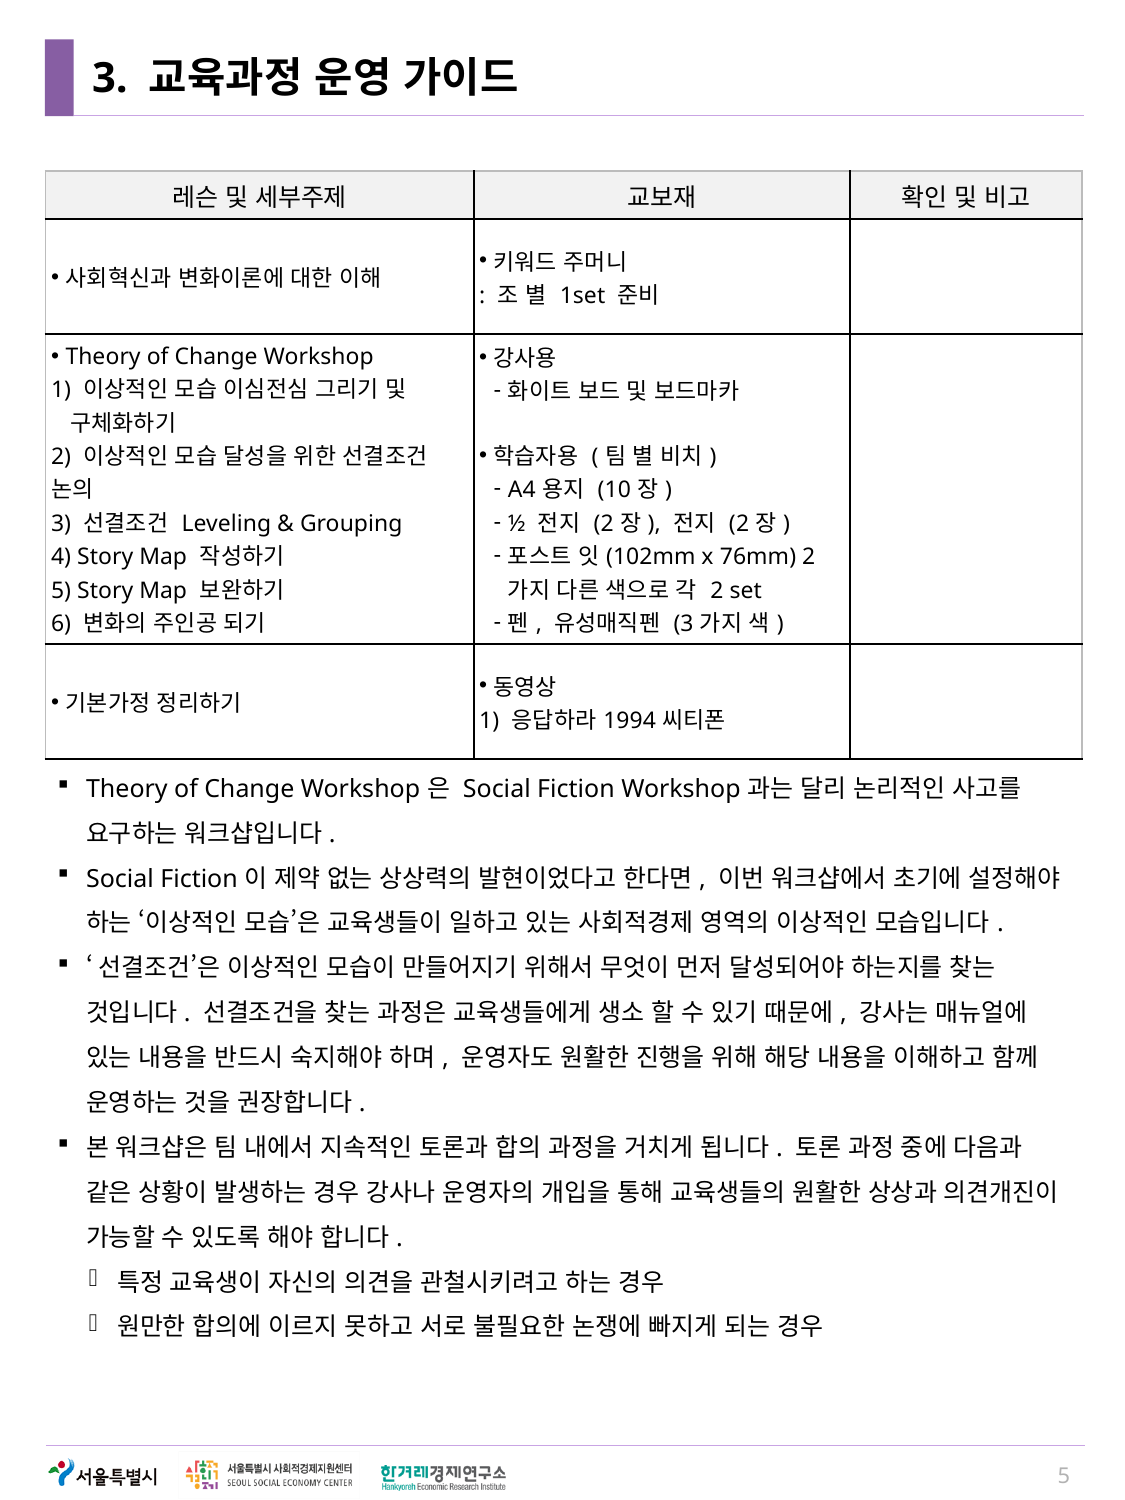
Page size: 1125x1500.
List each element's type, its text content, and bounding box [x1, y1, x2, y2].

table_cell 사회혁신과 변화이론에 대한 이해 [46, 220, 473, 333]
title 3. 교육과정 운영 가이드 [77, 49, 1034, 110]
table_cell 강사용 화이트 보드 및 보드마카 학습자용 (팀 별 비치) A4용지 (10장) ½ 전지 (2장), 전지 (2장) 포스트 잇(102mm x 76mm) 2가지 다른 색으로 각 2 set 펜, 유성매직펜 (3가지 색) [475, 335, 849, 643]
table_cell Theory of Change Workshop 1) 이상적인 모습 이심전심 그리기 및 구체화하기 2) 이상적인 모습 달성을 위한 선결조건 논의 3) 선결조건 Leveling & Grouping 4) Story Map 작성하기 5) Story Map 보완하기 6) 변화의 주인공 되기 [46, 335, 473, 643]
picture [381, 1465, 506, 1491]
table_cell 기본가정 정리하기 [46, 645, 473, 749]
table_cell [851, 335, 1081, 643]
text_box Theory of Change Workshop은 Social Fiction Workshop과는 달리 논리적인 사고를 요구하는 워크샵입니다. Social Fiction이 제약 없는 상상력의 발현이었다고 한다면, 이번 워크샵에서 초기에 설정해야 하는 ‘이상적인 모습’은 교육생들이 일하고 있는 사회적경제 영역의 이상적인 모습입니다. ‘선결조건’은 이상적인 모습이 만들어지기 위해서 무엇이 먼저 달성되어야 하는지를 찾는 것입니다. 선결조건을 찾는 과정은 교육생들에게 생소 할 수 있기 때문에, 강사는 매뉴얼에 있는 내용을 반드시 숙지해야 하며, 운영자도 원활한 진행을 위해 해당 내용을 이해하고 함께 운영하는 것을 권장합니다. 본 워크샵은 팀 내에서 지속적인 토론과 합의 과정을 거치게 됩니다. 토론 과정 중에 다음과 같은 상황이 발생하는 경우 강사나 운영자의 개입을 통해 교육생들의 원활한 상상과 의견개진이 가능할 수 있도록 해야 합니다. 특정 교육생이 자신의 의견을 관철시키려고 하는 경우 원만한 합의에 이르지 못하고 서로 불필요한 논쟁에 빠지게 되는 경우 [42, 749, 1083, 1349]
table_cell 키워드 주머니 : 조 별 1set 준비 [475, 220, 849, 333]
picture [48, 1457, 157, 1486]
table_cell [851, 645, 1081, 749]
table_header 레슨 및 세부주제 [46, 172, 473, 218]
table_header 확인 및 비고 [851, 172, 1081, 218]
table_cell [851, 220, 1081, 333]
picture [178, 1451, 360, 1499]
table_cell 동영상 1) 응답하라1994씨티폰 [475, 645, 849, 749]
slide_number 5 [832, 1436, 1086, 1500]
table_header 교보재 [475, 172, 849, 218]
